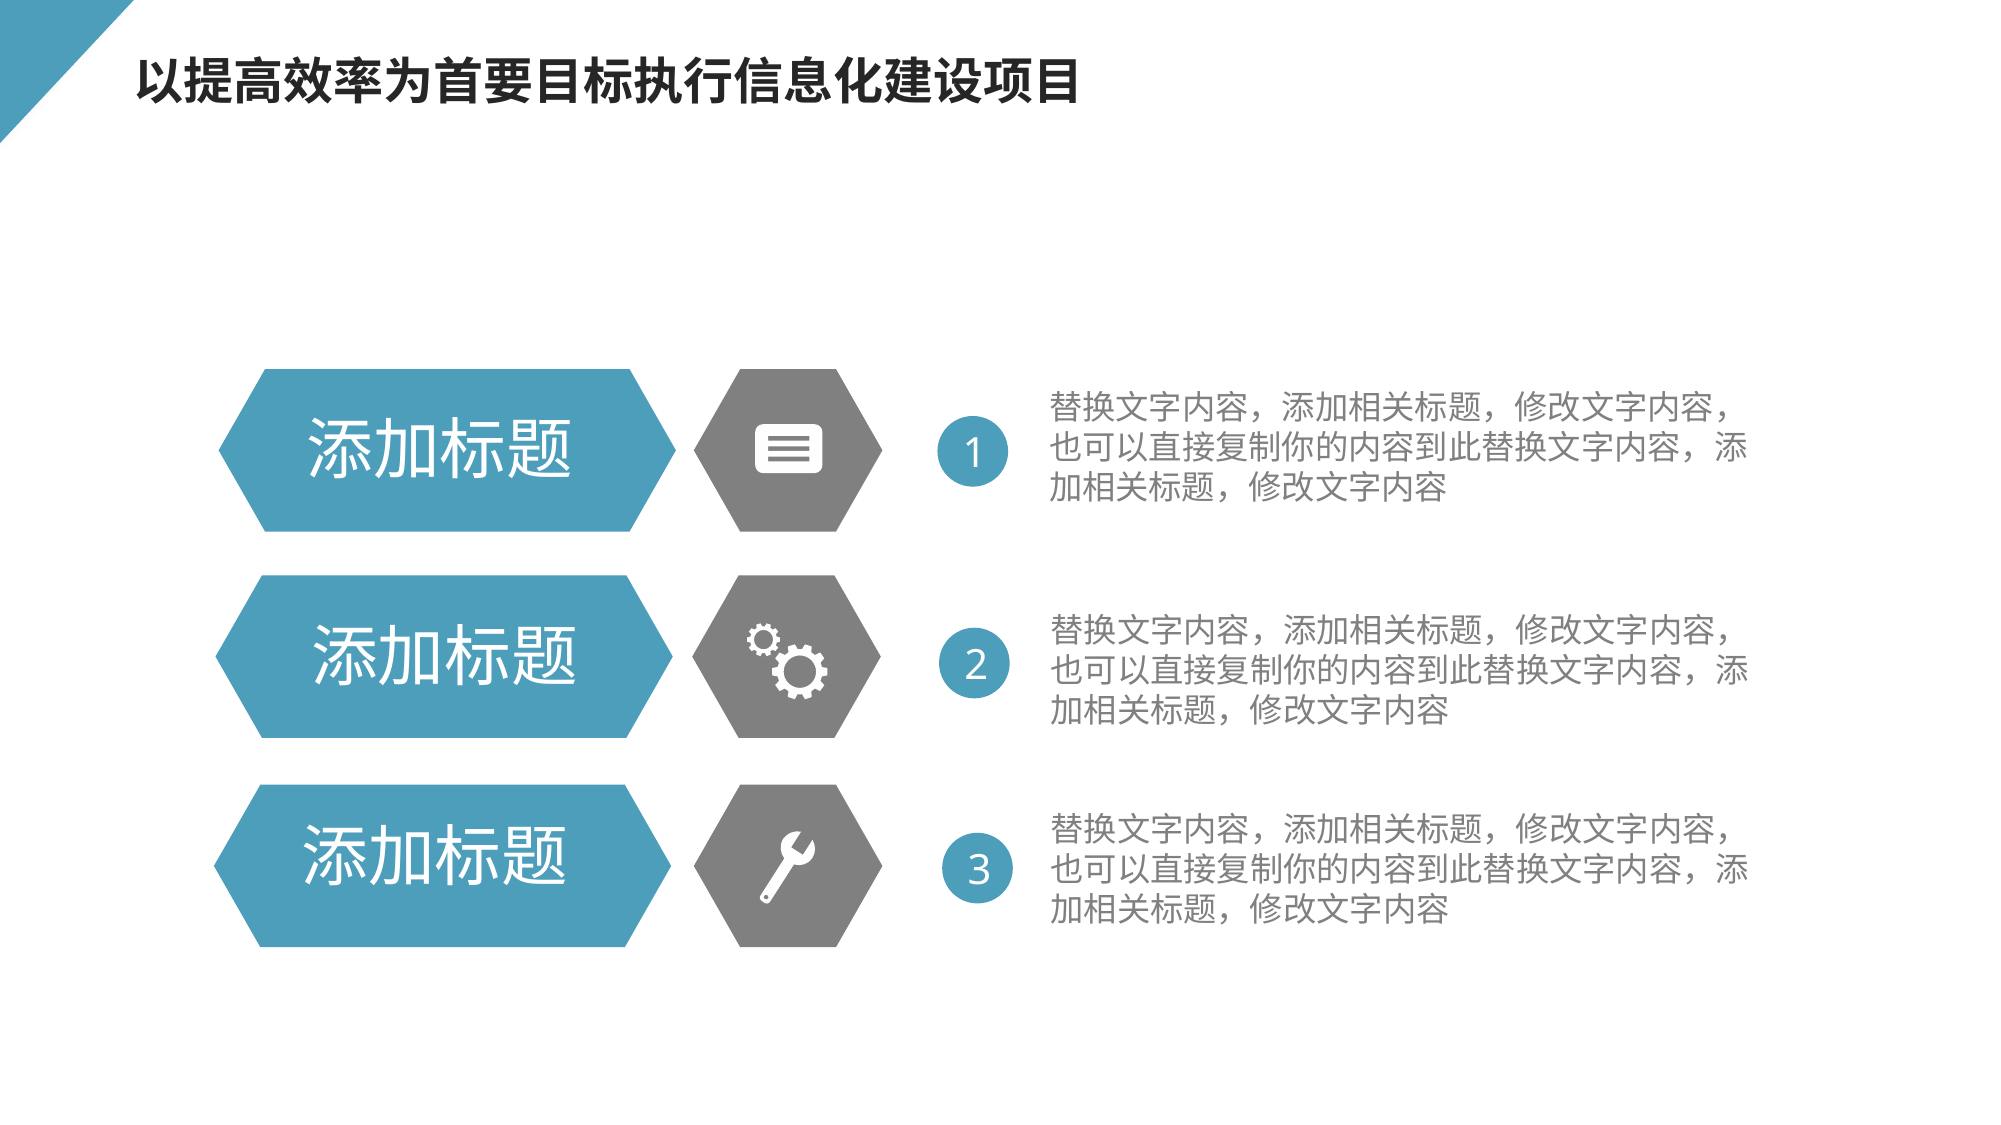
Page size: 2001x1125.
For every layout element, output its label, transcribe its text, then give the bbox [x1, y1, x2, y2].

text_box 以提高效率为首要目标执行信息化建设项目 [133, 38, 1557, 122]
text_box [692, 368, 884, 533]
text_box [212, 783, 673, 949]
text_box [691, 574, 882, 739]
text_box 2 [937, 626, 1011, 700]
text_box 替换文字内容，添加相关标题，修改文字内容，也可以直接复制你的内容到此替换文字内容，添加相关标题，修改文字内容 [1035, 602, 1769, 737]
text_box [0, 0, 136, 145]
text_box [759, 831, 816, 904]
text_box [692, 783, 884, 949]
text_box 替换文字内容，添加相关标题，修改文字内容，也可以直接复制你的内容到此替换文字内容，添加相关标题，修改文字内容 [1035, 800, 1769, 936]
text_box 添加标题 [286, 806, 647, 902]
text_box 替换文字内容，添加相关标题，修改文字内容，也可以直接复制你的内容到此替换文字内容，添加相关标题，修改文字内容 [1034, 378, 1767, 514]
text_box 1 [936, 414, 1010, 488]
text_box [747, 623, 828, 700]
text_box [214, 574, 674, 739]
text_box 3 [941, 831, 1014, 905]
text_box 添加标题 [296, 606, 612, 702]
text_box 添加标题 [291, 399, 622, 495]
text_box [755, 424, 823, 474]
text_box [217, 368, 678, 533]
